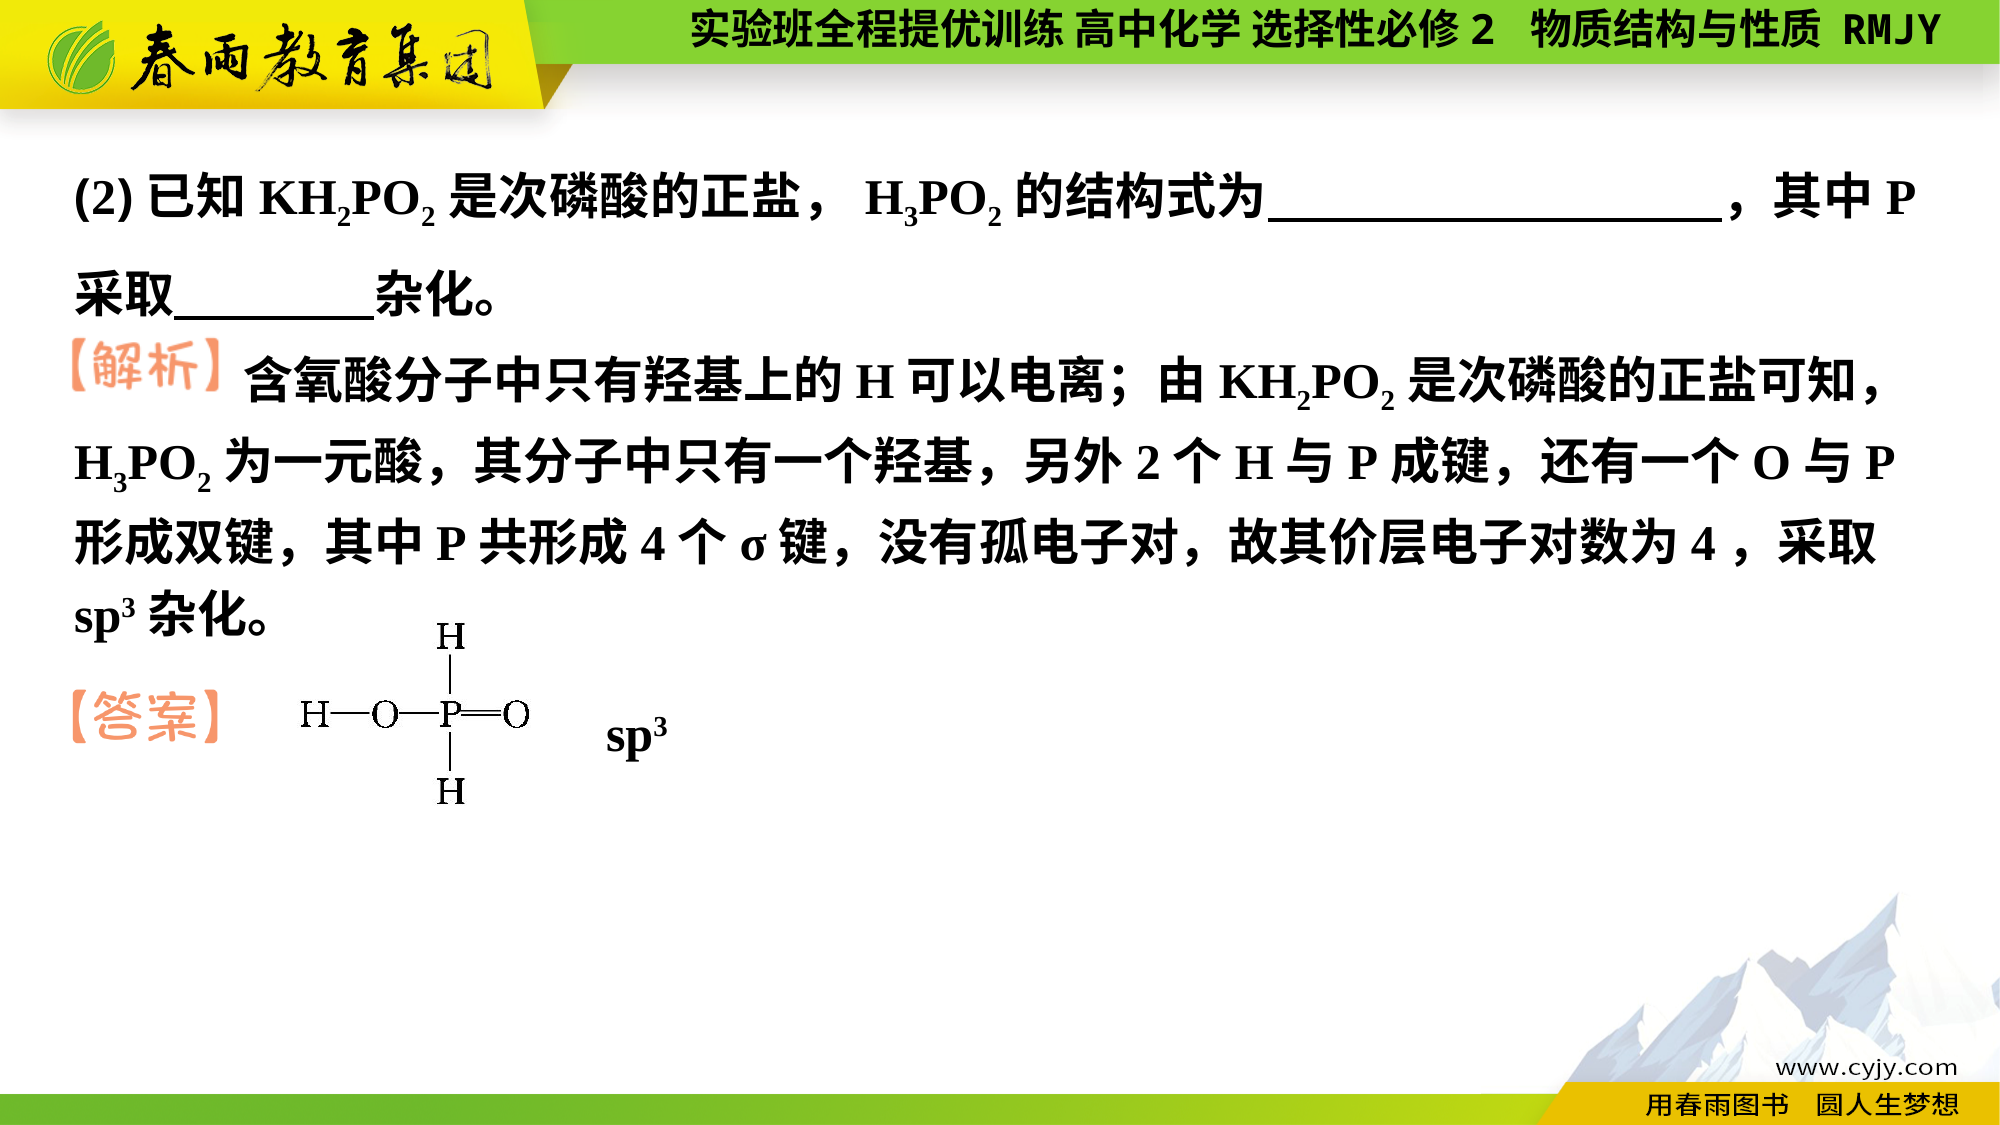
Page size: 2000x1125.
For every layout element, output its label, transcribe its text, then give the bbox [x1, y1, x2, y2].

picture [0, 0, 2000, 1125]
text_box sp3 [556, 664, 1944, 770]
text_box sp3 [66, 664, 269, 770]
list (2)已知KH2PO2是次磷酸的正盐，H3PO2的结构式为 ，其中P采取 杂化。 [59, 122, 1944, 308]
text_box 含氧酸分子中只有羟基上的H可以电离；由KH2PO2是次磷酸的正盐可知，H3PO2为一元酸，其分子中只有一个羟基，另外2个H与P成键，还有一个O与P形成双键，其中P共形成4个σ键，没有孤电子对，故其价层电子对数为4，采取sp3杂化。 [59, 326, 1944, 650]
